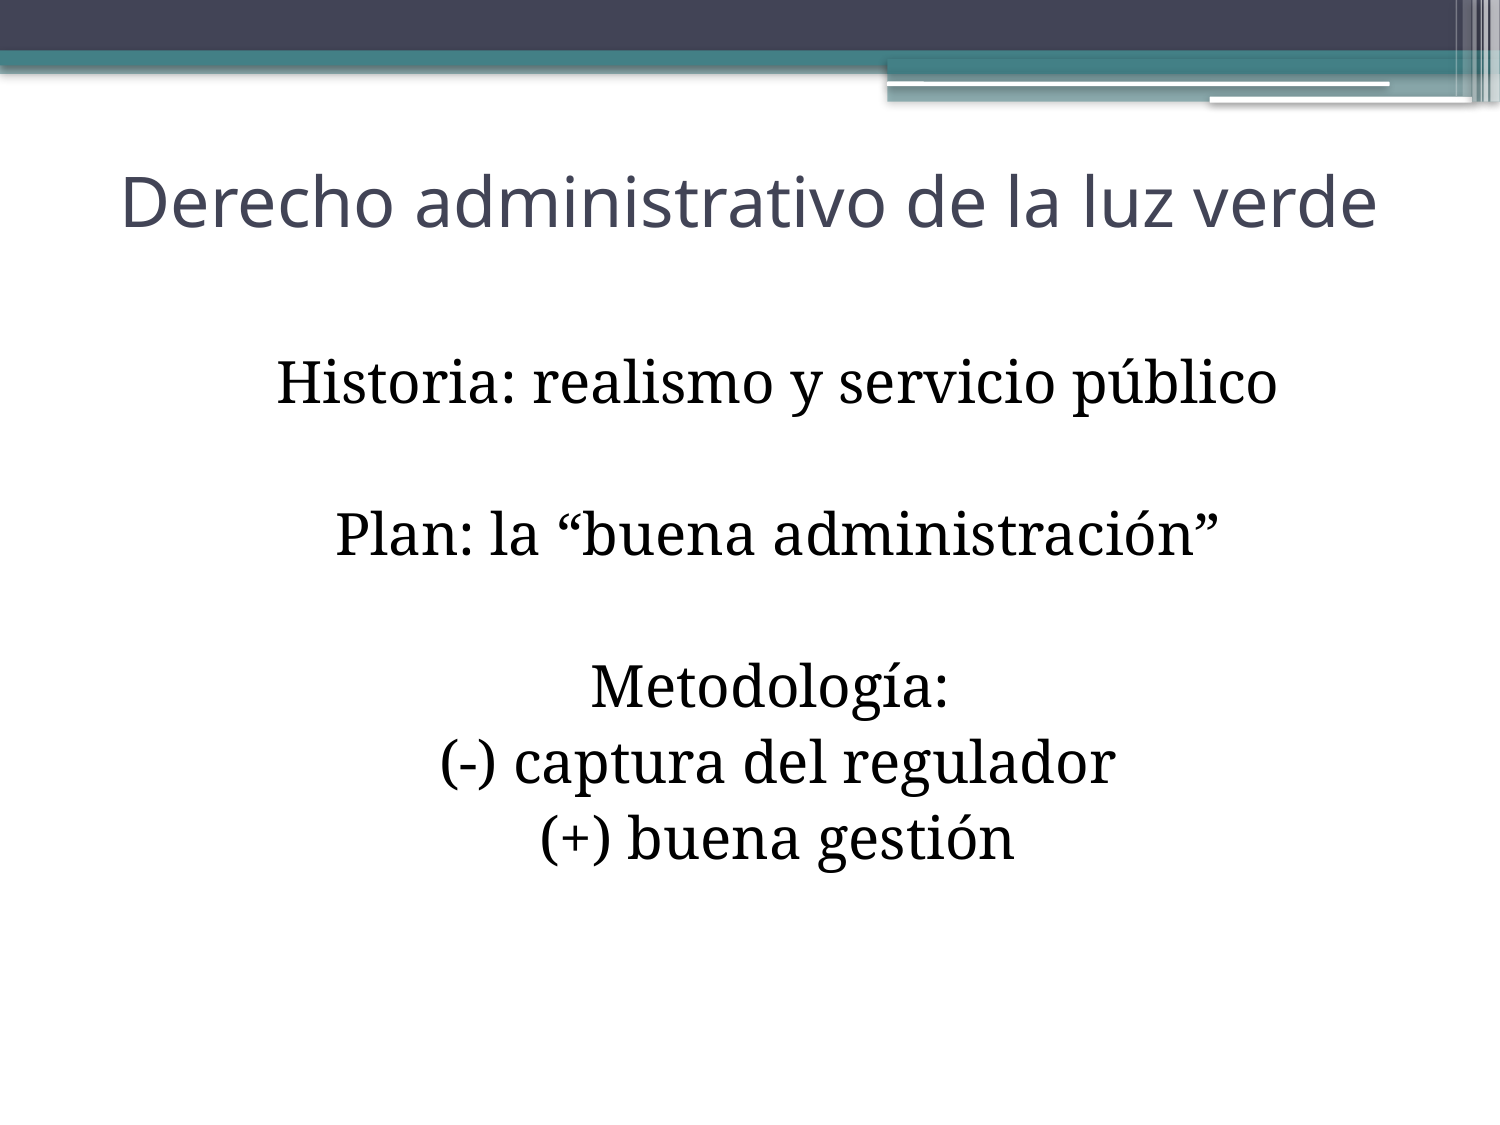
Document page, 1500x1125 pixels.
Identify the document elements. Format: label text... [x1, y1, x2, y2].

list Historia: realismo y servicio público Plan: la “buena administración” Metodología: (-) captura del regulador (+) buena gestión [100, 337, 1438, 1075]
title Derecho administrativo de la luz verde [75, 112, 1425, 288]
